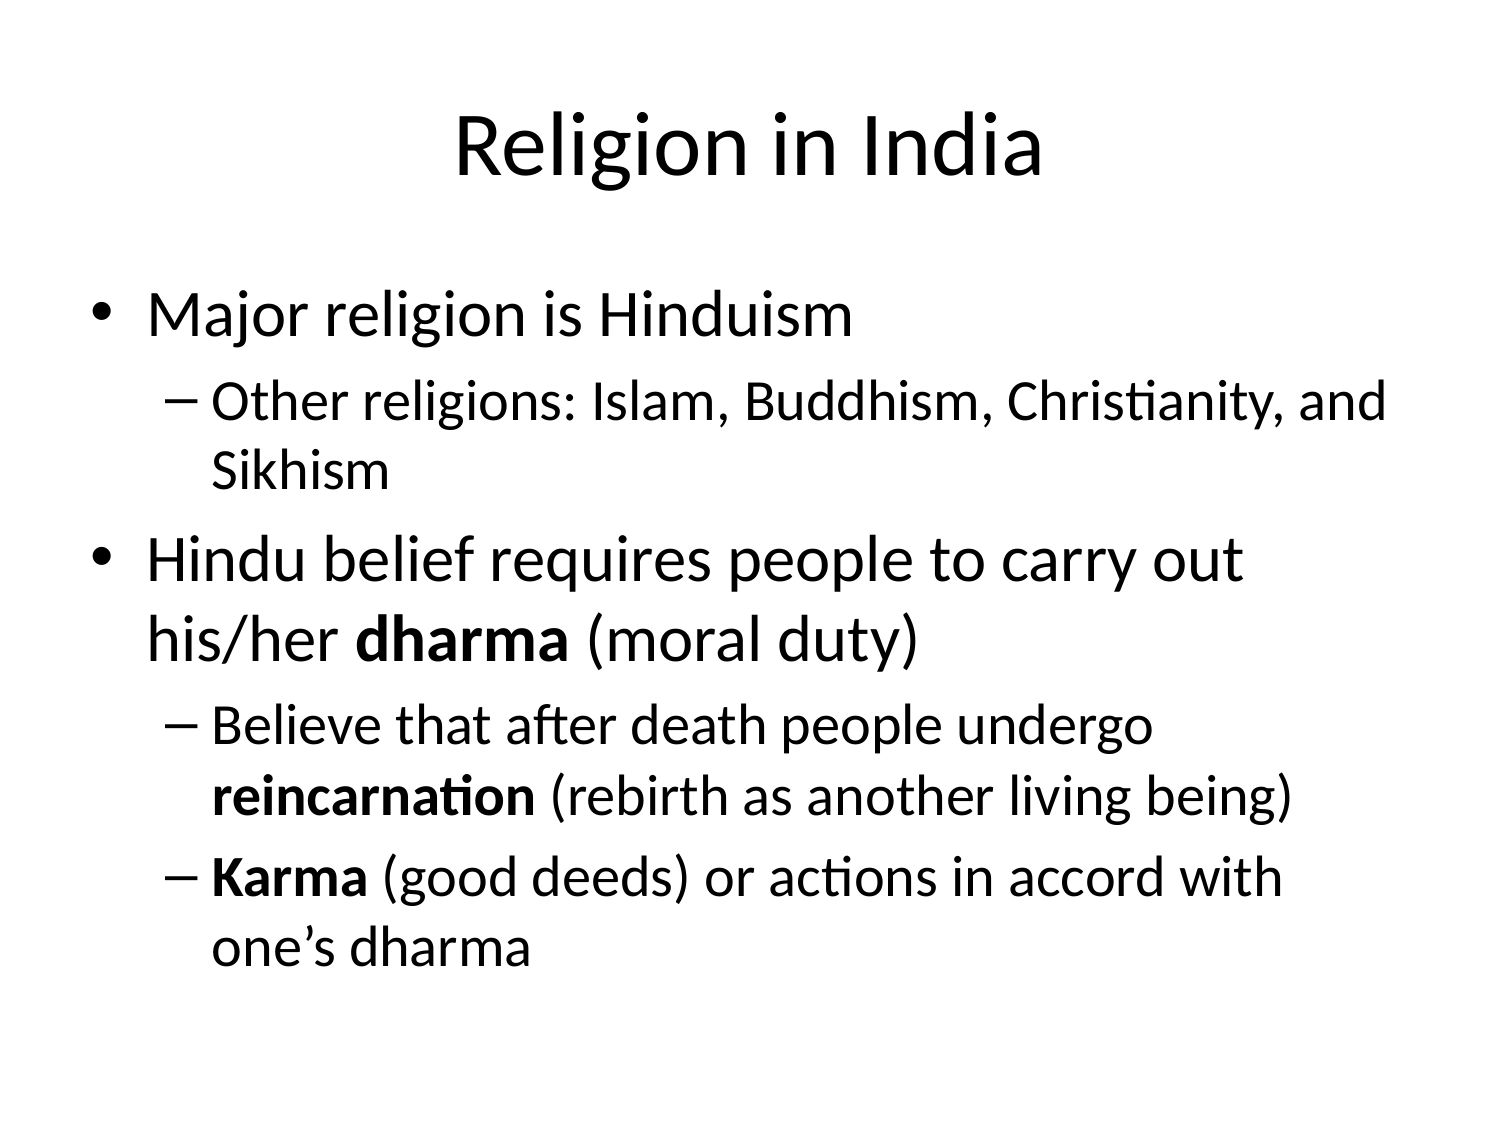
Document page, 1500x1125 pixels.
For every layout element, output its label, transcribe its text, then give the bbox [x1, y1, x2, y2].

title Religion in India [75, 45, 1425, 233]
list Major religion is Hinduism Other religions: Islam, Buddhism, Christianity, and Sikhism Hindu belief requires people to carry out his/her dharma (moral duty) Believe that after death people undergo reincarnation (rebirth as another living being) Karma (good deeds) or actions in accord with one’s dharma [75, 262, 1425, 1005]
